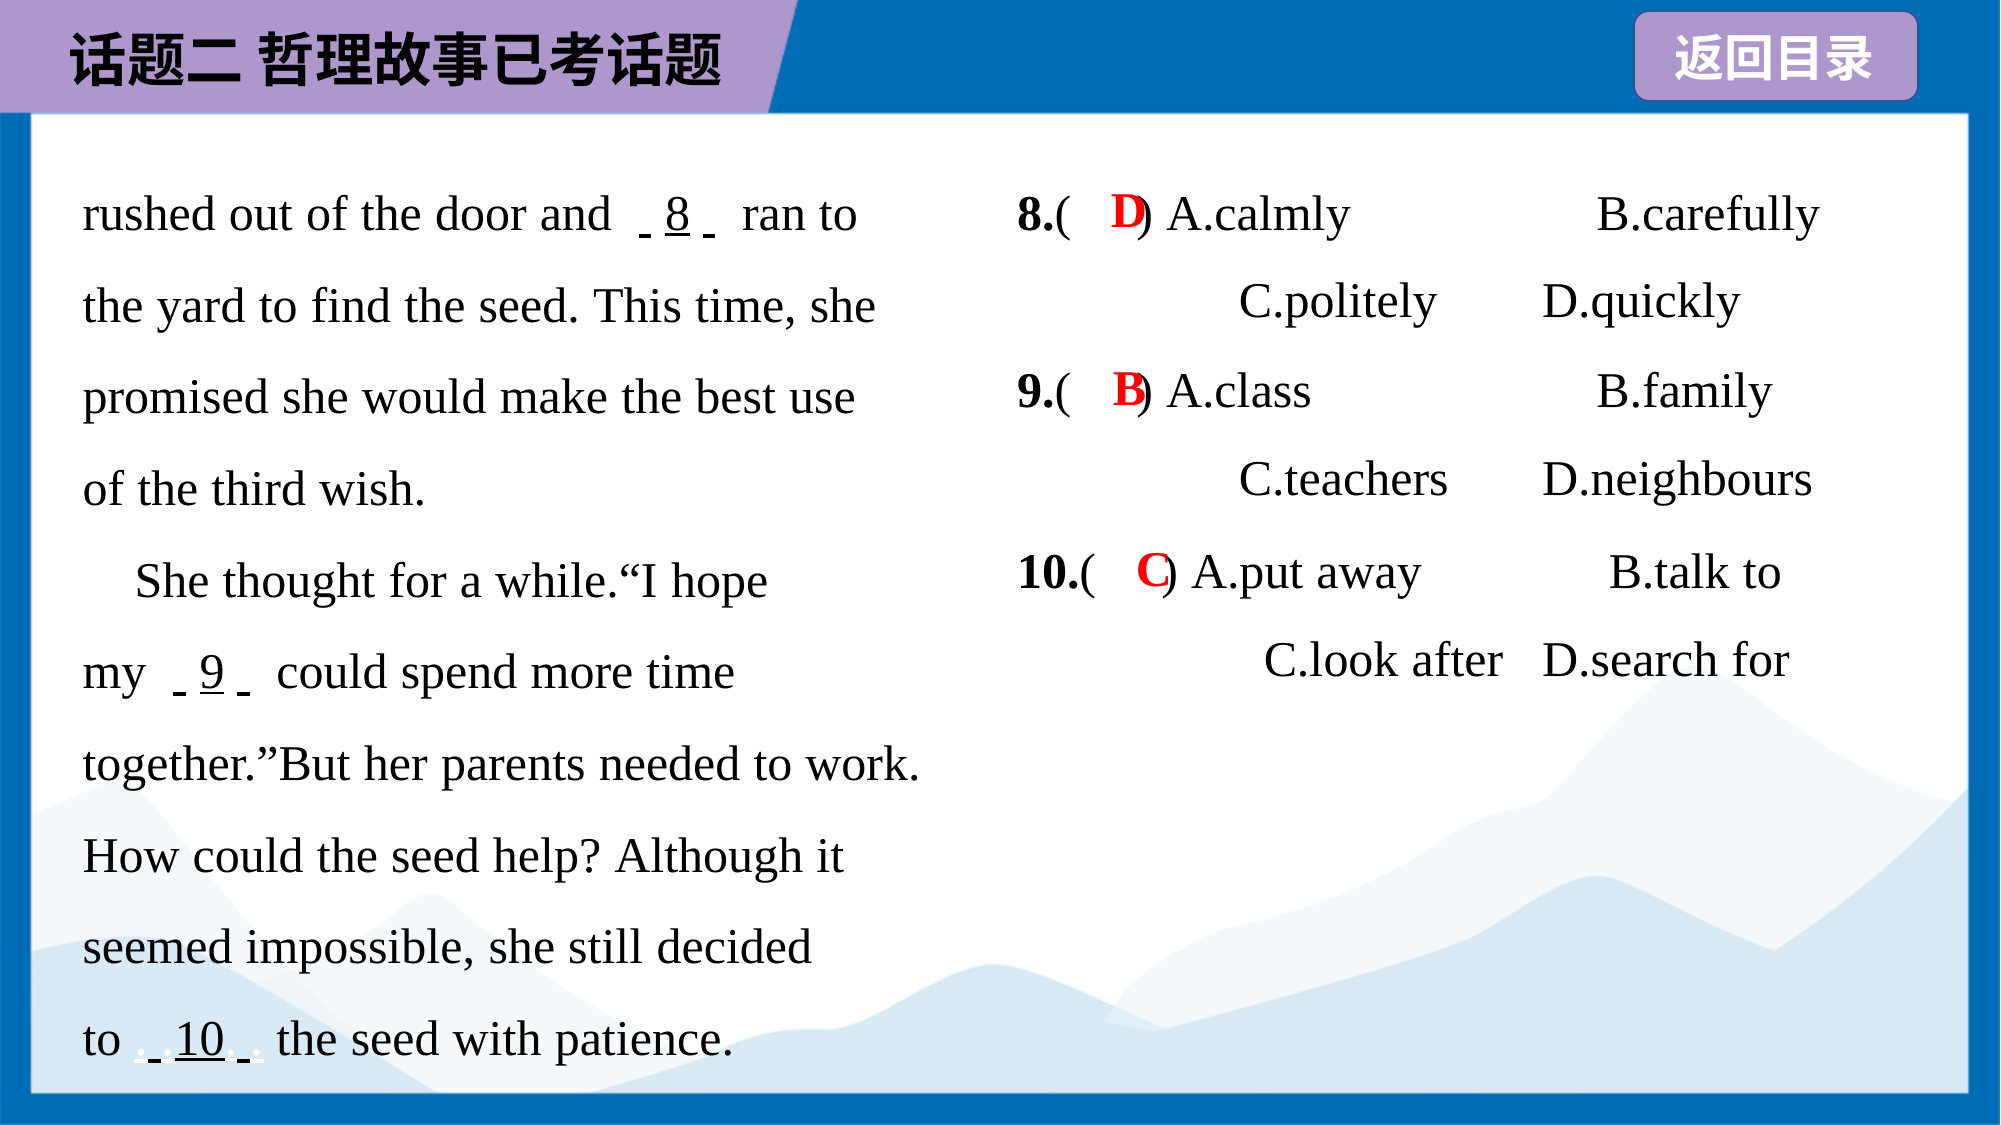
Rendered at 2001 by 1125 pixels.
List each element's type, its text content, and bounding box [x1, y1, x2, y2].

text_box rushed out of the door and . .8. . ran to the yard to find the seed. This time, she promised she would make the best use of the third wish. She thought for a while.“I hope my . .9. . could spend more time together.”But her parents needed to work. How could the seed help? Although it seemed impossible, she still decided to . .10. . the seed with patience. [82, 148, 984, 1066]
text_box 8.( ) A.calmly B.carefully C.politely D.quickly [1016, 148, 1919, 319]
text_box B [1094, 327, 1165, 407]
text_box D [1092, 150, 1165, 229]
text_box 10.( ) A.put away B.talk to C.look after D.search for [1016, 506, 1919, 677]
text_box 9.( ) A.class B.family C.teachers D.neighbours [1016, 325, 1919, 496]
text_box C [1117, 508, 1190, 588]
picture [0, 0, 2000, 1125]
